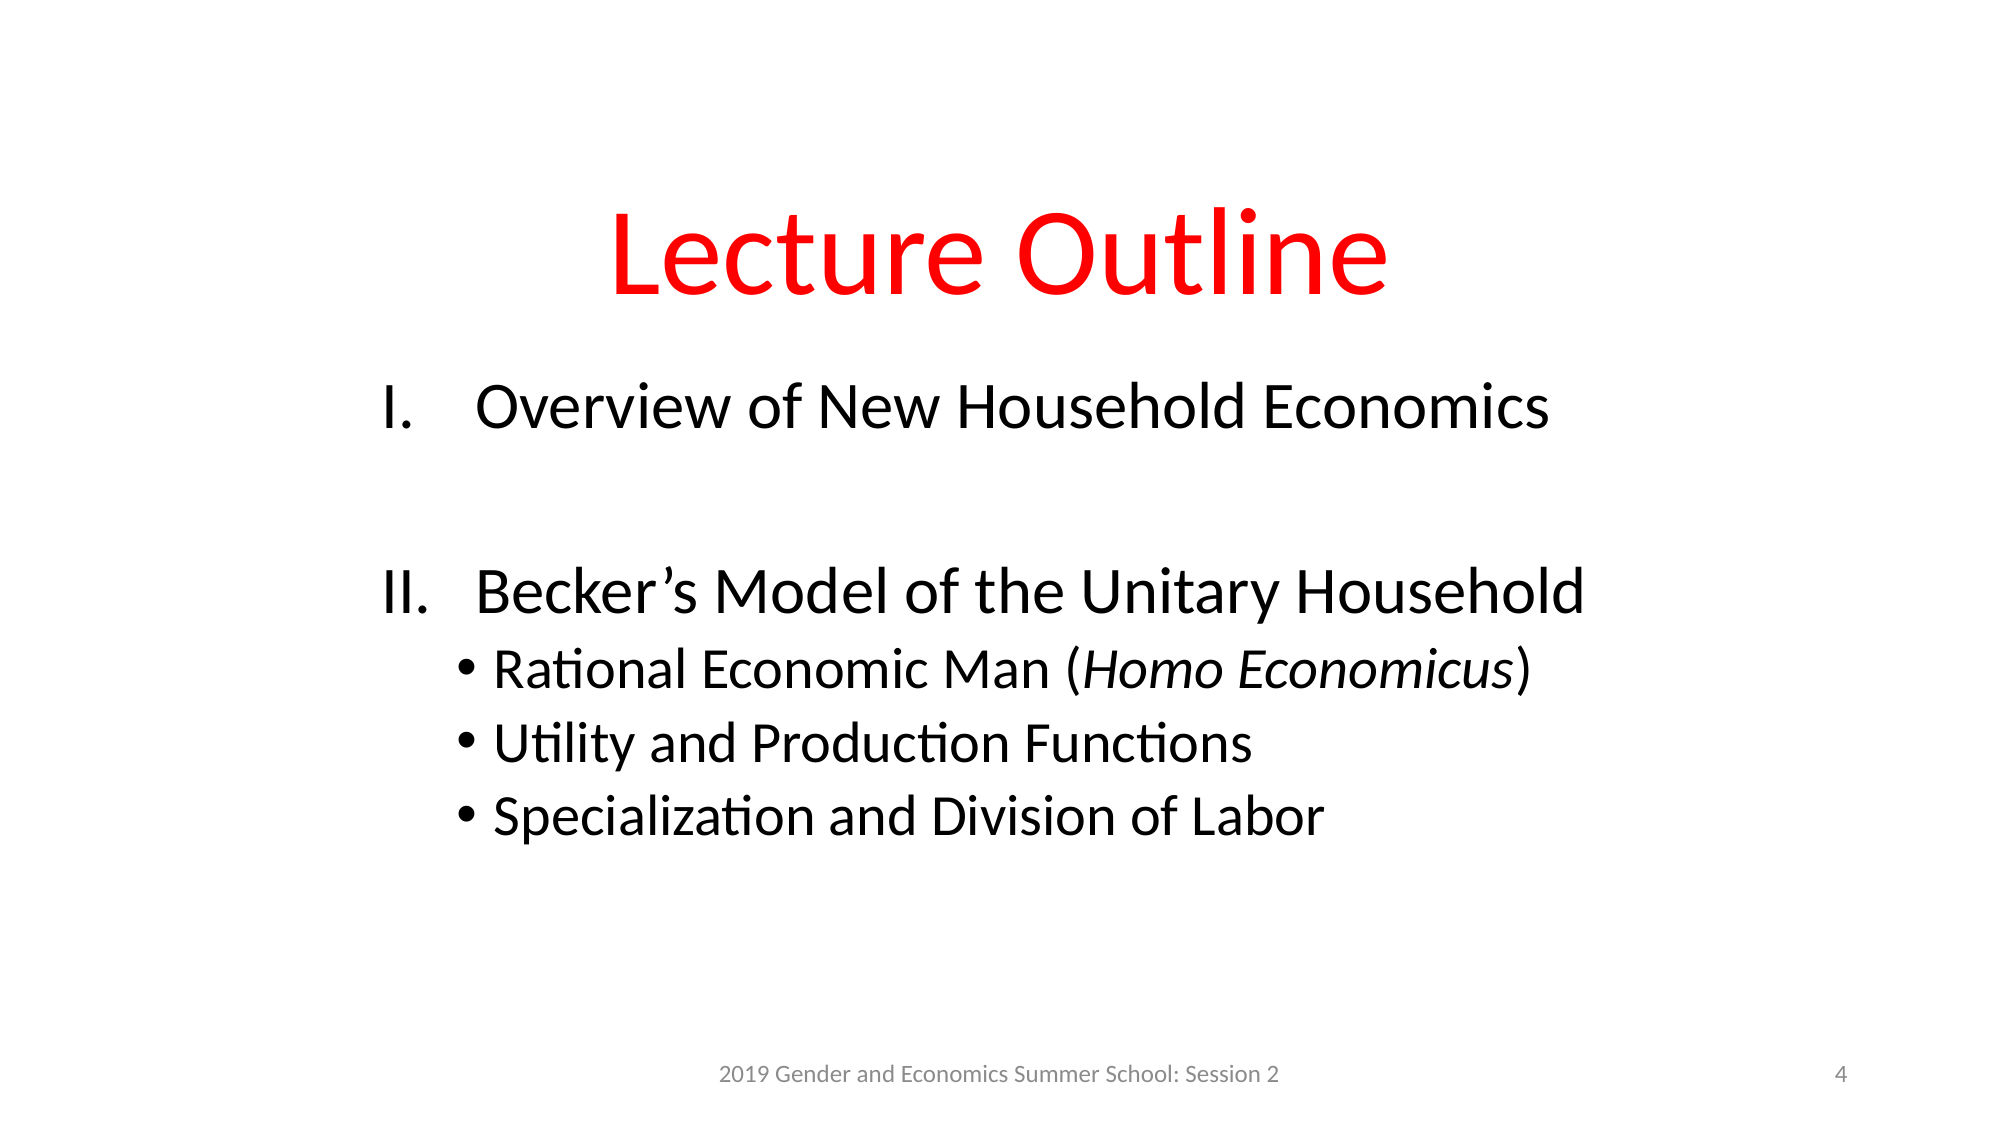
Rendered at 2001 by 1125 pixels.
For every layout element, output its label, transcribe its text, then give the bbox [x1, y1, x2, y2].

footer 2019 Gender and Economics Summer School: Session 2 [662, 1042, 1338, 1103]
list Overview of New Household Economics Becker’s Model of the Unitary Household Rational Economic Man (Homo Economicus) Utility and Production Functions Specialization and Division of Labor [366, 363, 1634, 910]
title Lecture Outline [137, 145, 1863, 363]
slide_number 4 [1412, 1042, 1863, 1103]
